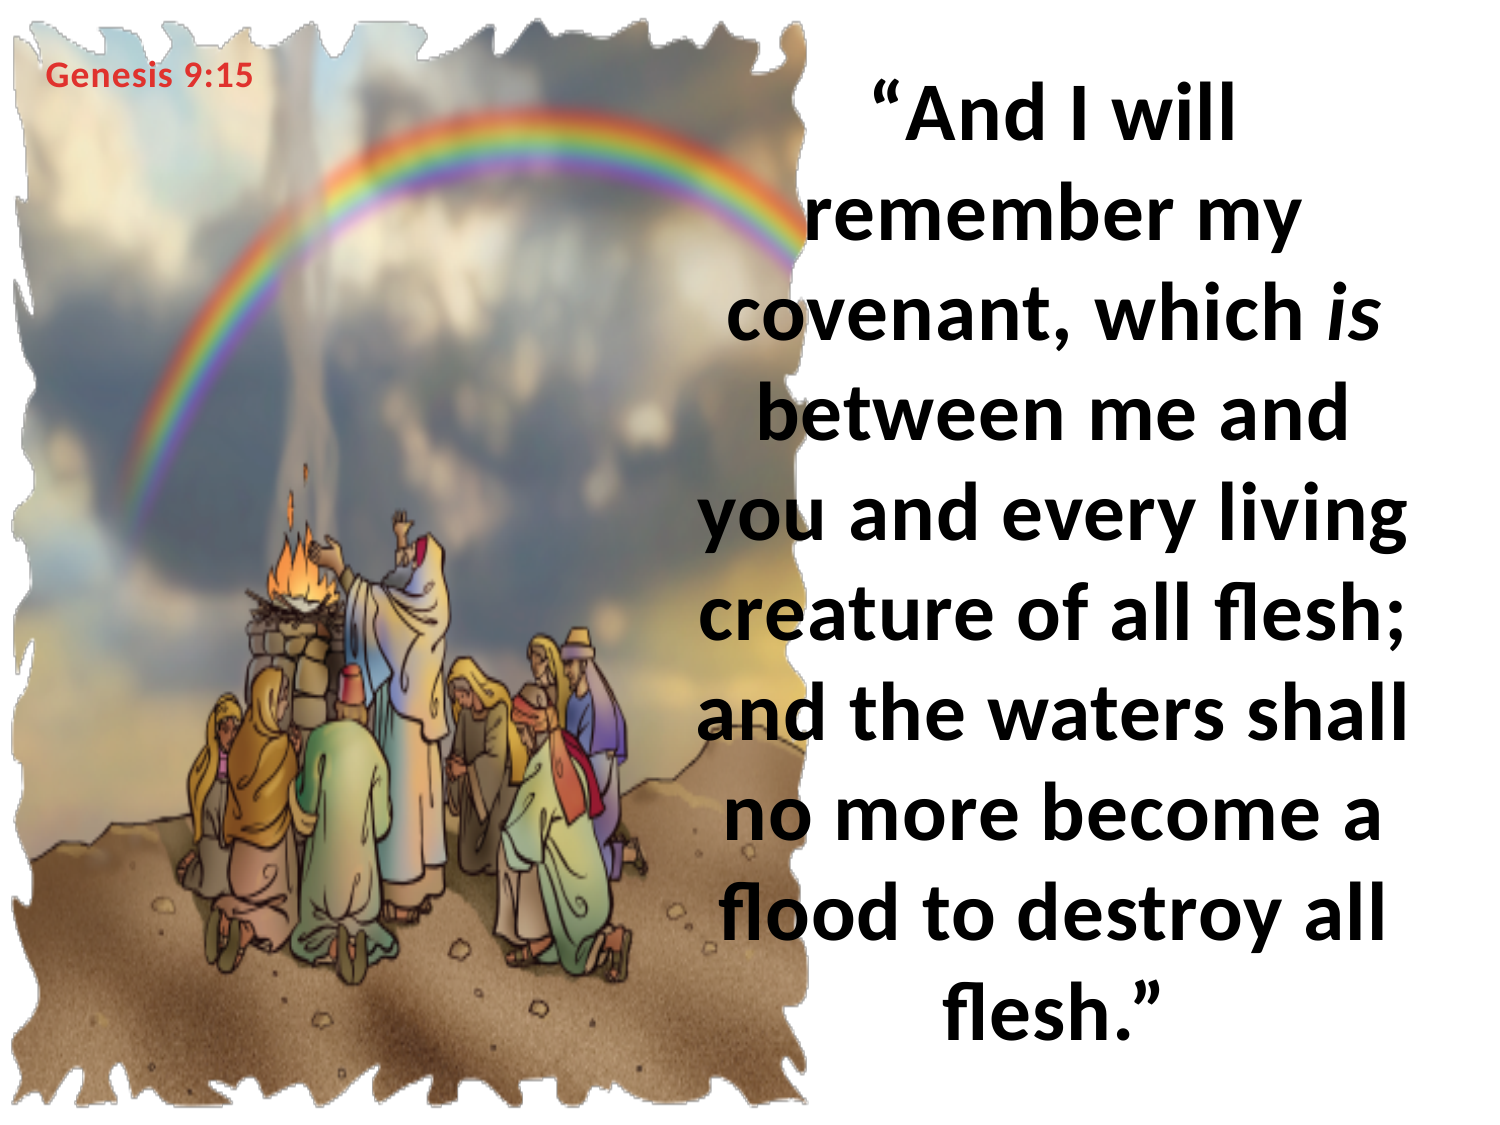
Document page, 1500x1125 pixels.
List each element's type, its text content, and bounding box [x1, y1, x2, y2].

picture [0, 0, 822, 1124]
text_box “And I will remember my covenant, which is between me and you and every living creature of all flesh; and the waters shall no more become a flood to destroy all flesh.” [826, 49, 1430, 1065]
